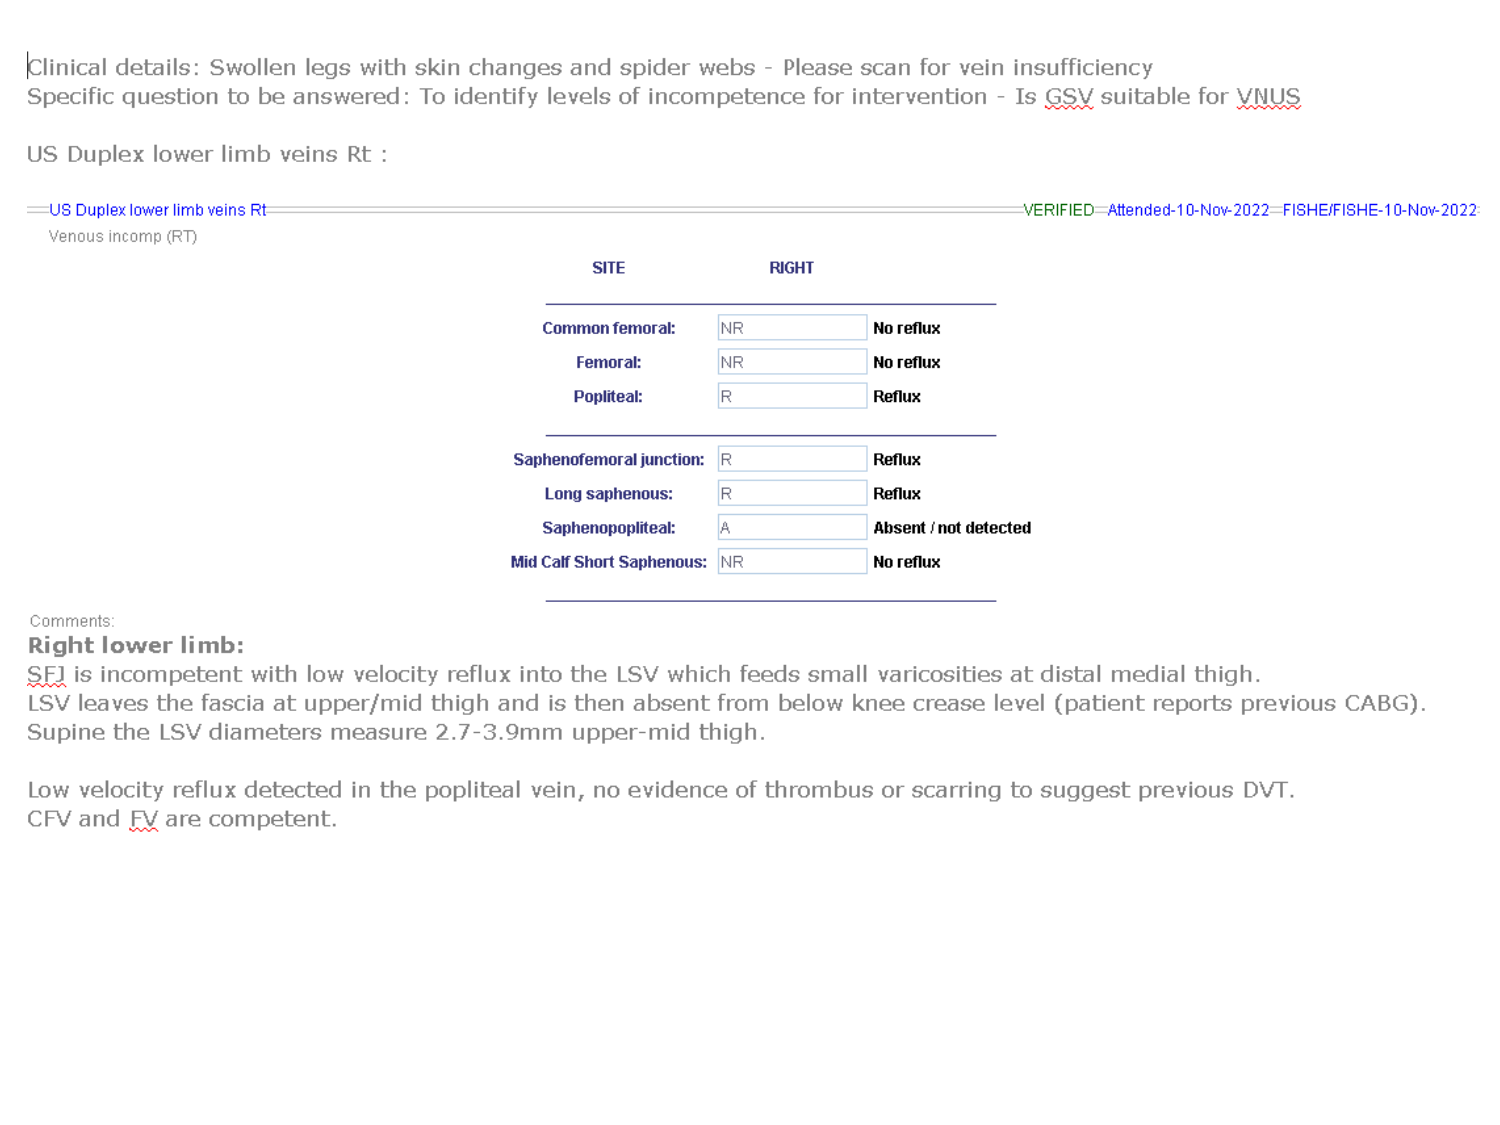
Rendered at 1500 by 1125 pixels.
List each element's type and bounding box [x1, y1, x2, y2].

picture [27, 49, 1480, 841]
